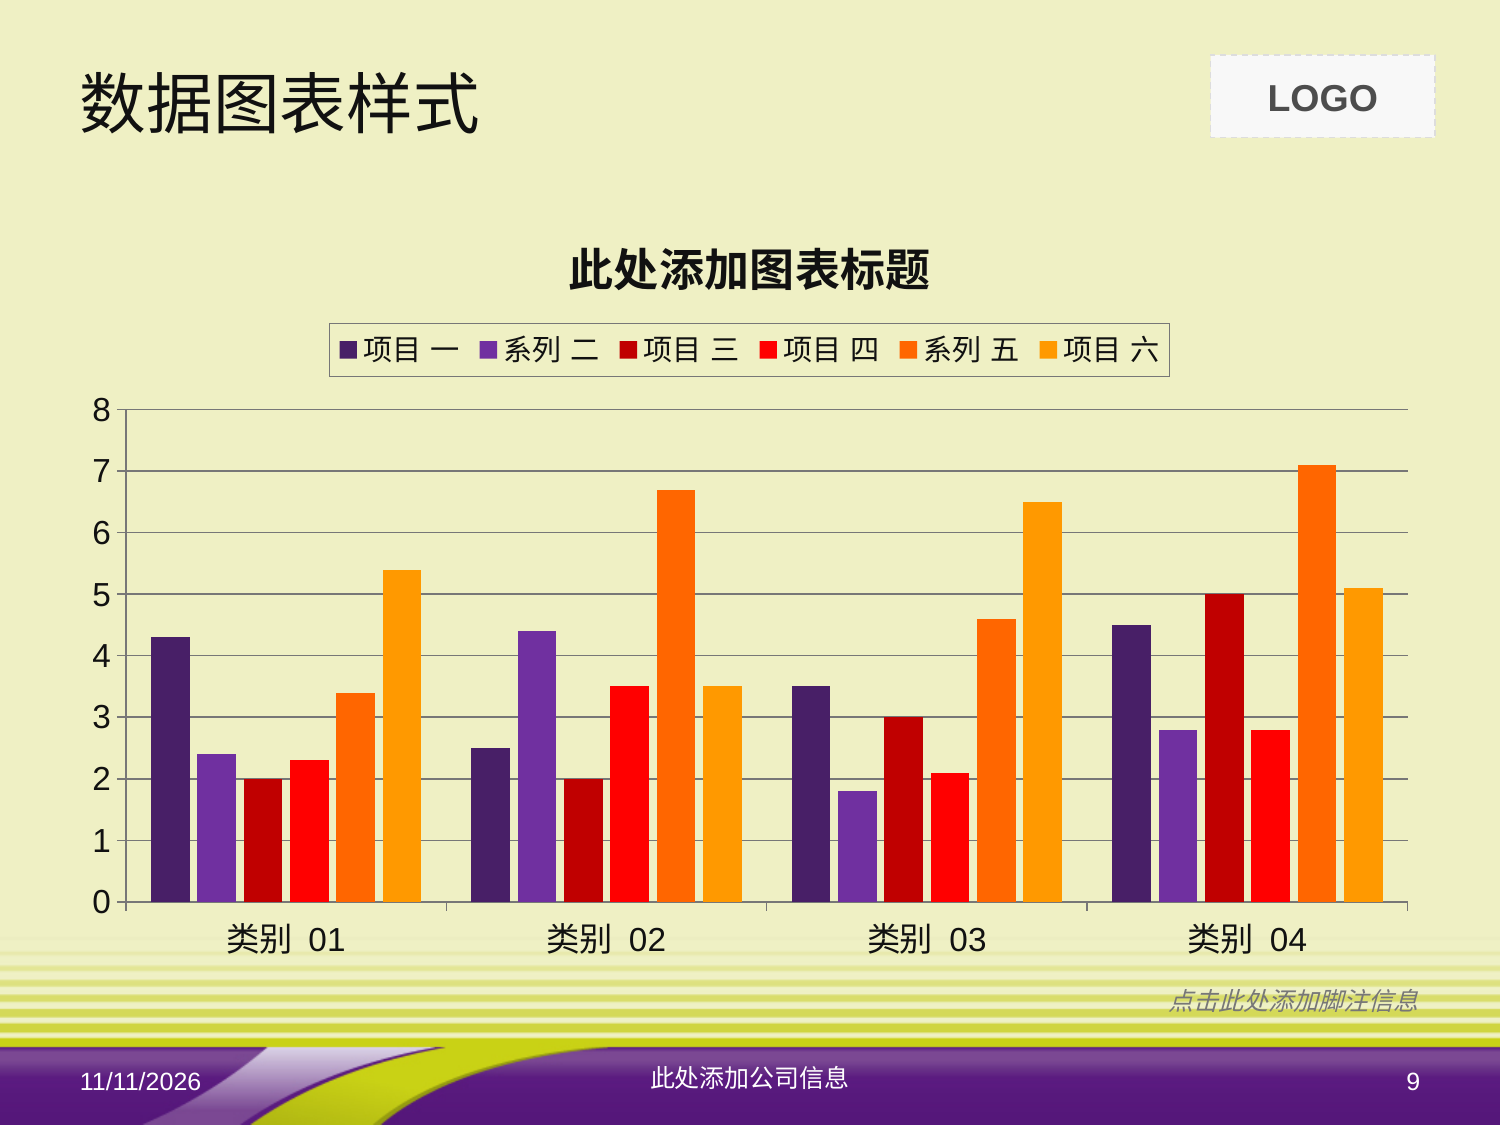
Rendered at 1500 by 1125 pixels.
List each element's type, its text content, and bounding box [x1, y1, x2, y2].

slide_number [64, 1058, 415, 1103]
footer 此处添加公司信息 [512, 1058, 988, 1103]
picture [0, 0, 1500, 1125]
chart [64, 196, 1436, 977]
slide_number 9 [1085, 1058, 1436, 1103]
title 数据图表样式 [64, 42, 1436, 161]
text_box 点击此处添加脚注信息 [1153, 984, 1434, 1023]
